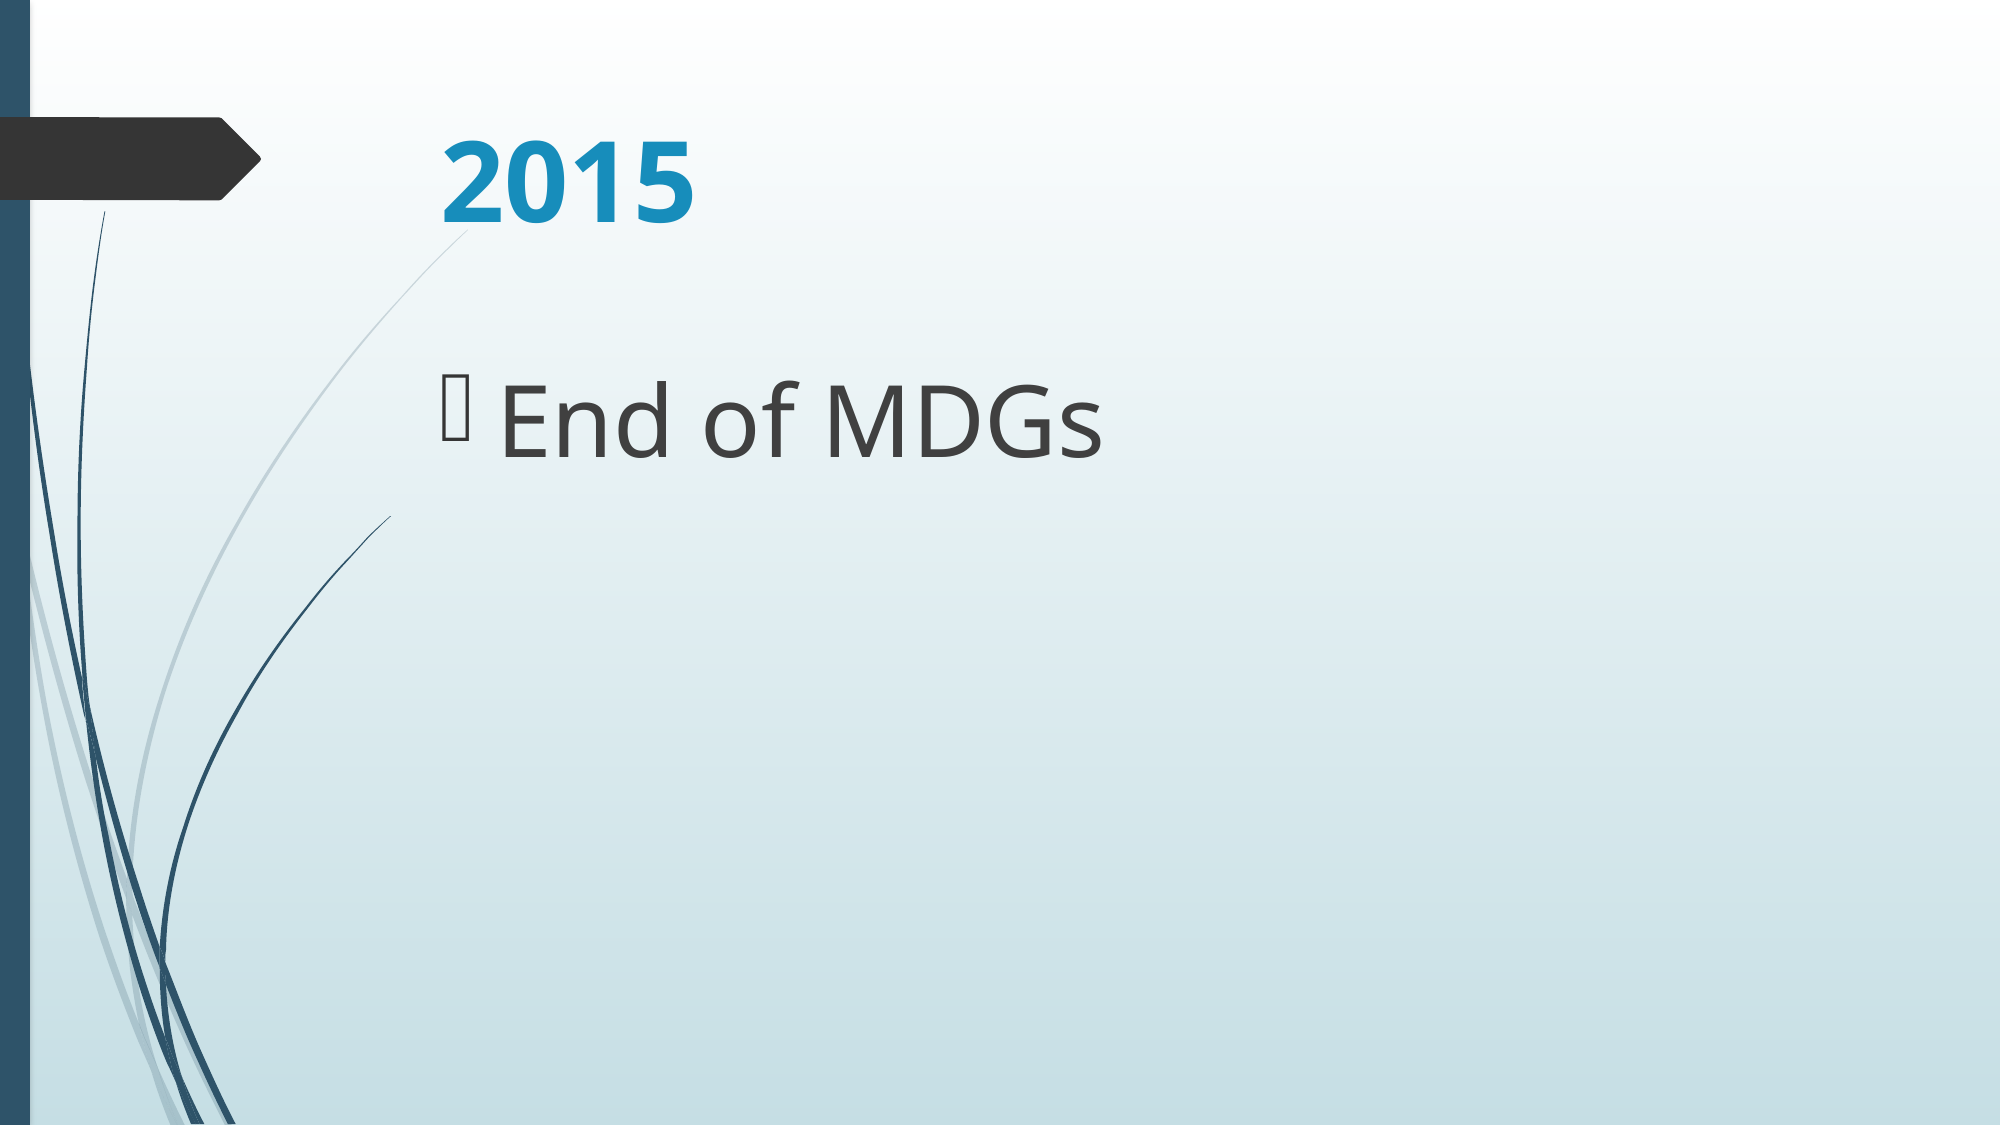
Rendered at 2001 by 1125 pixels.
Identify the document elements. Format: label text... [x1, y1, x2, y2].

list End of MDGs [424, 350, 1888, 970]
title 2015 [425, 102, 1888, 313]
